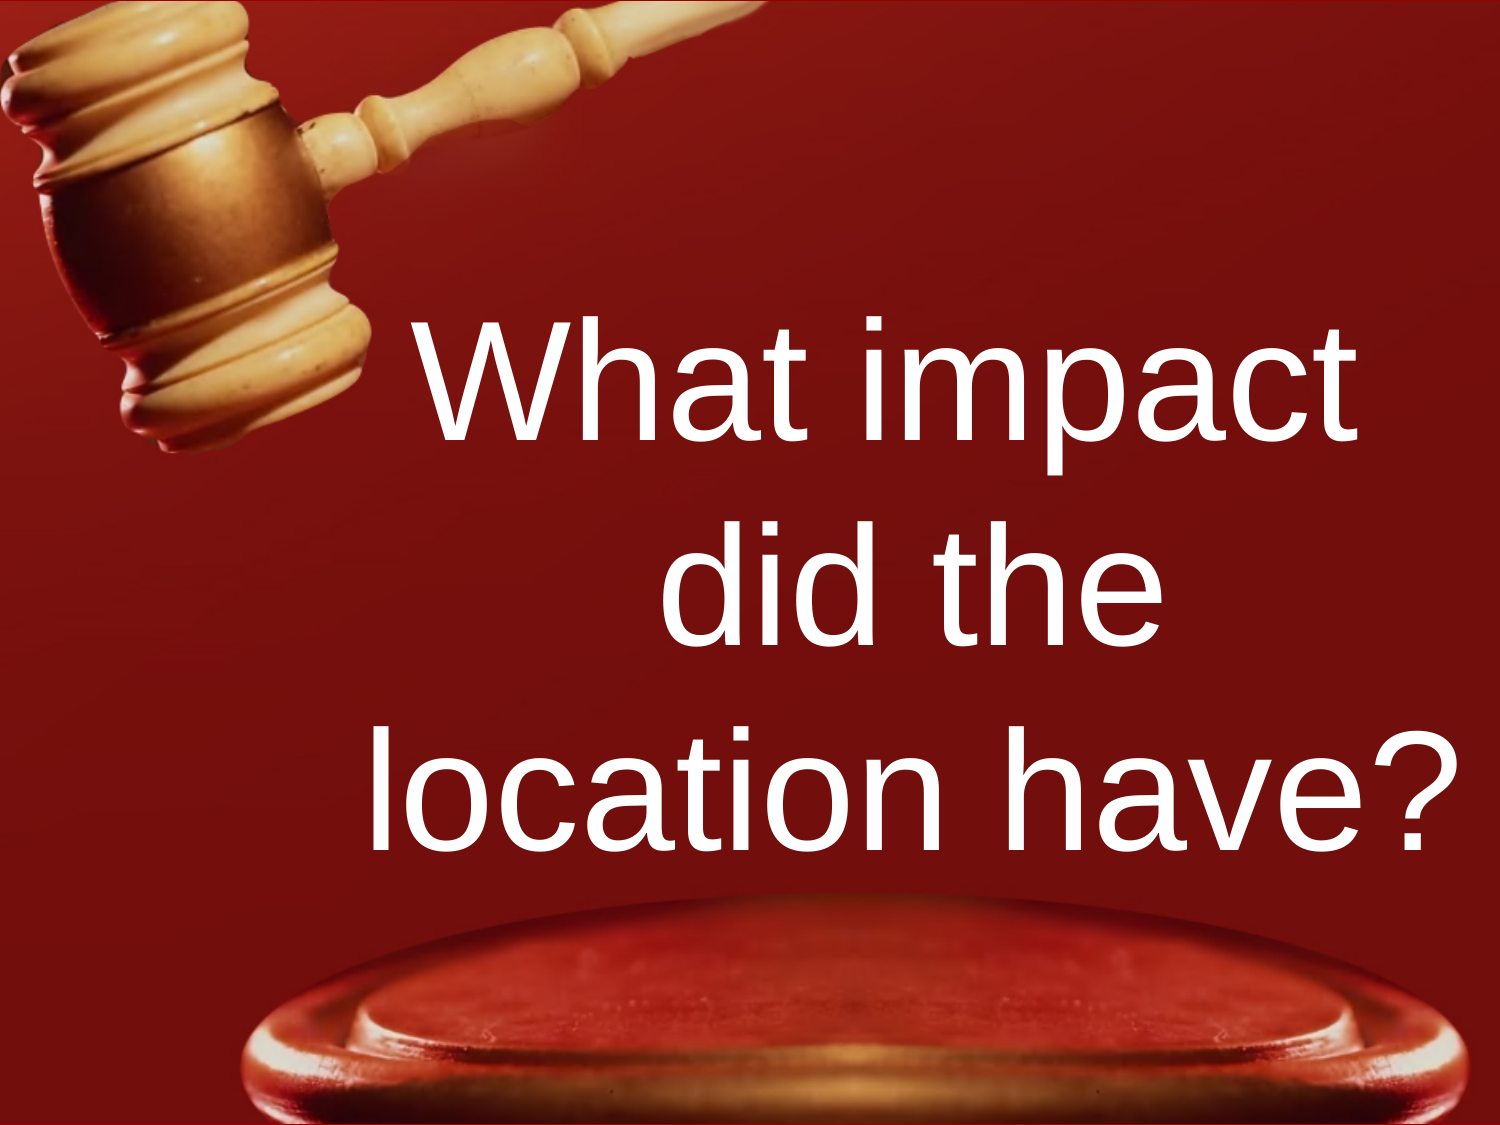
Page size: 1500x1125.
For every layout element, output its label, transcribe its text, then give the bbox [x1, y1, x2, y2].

list What impact did the location have? [269, 262, 1500, 1013]
picture [0, 1, 1500, 1124]
